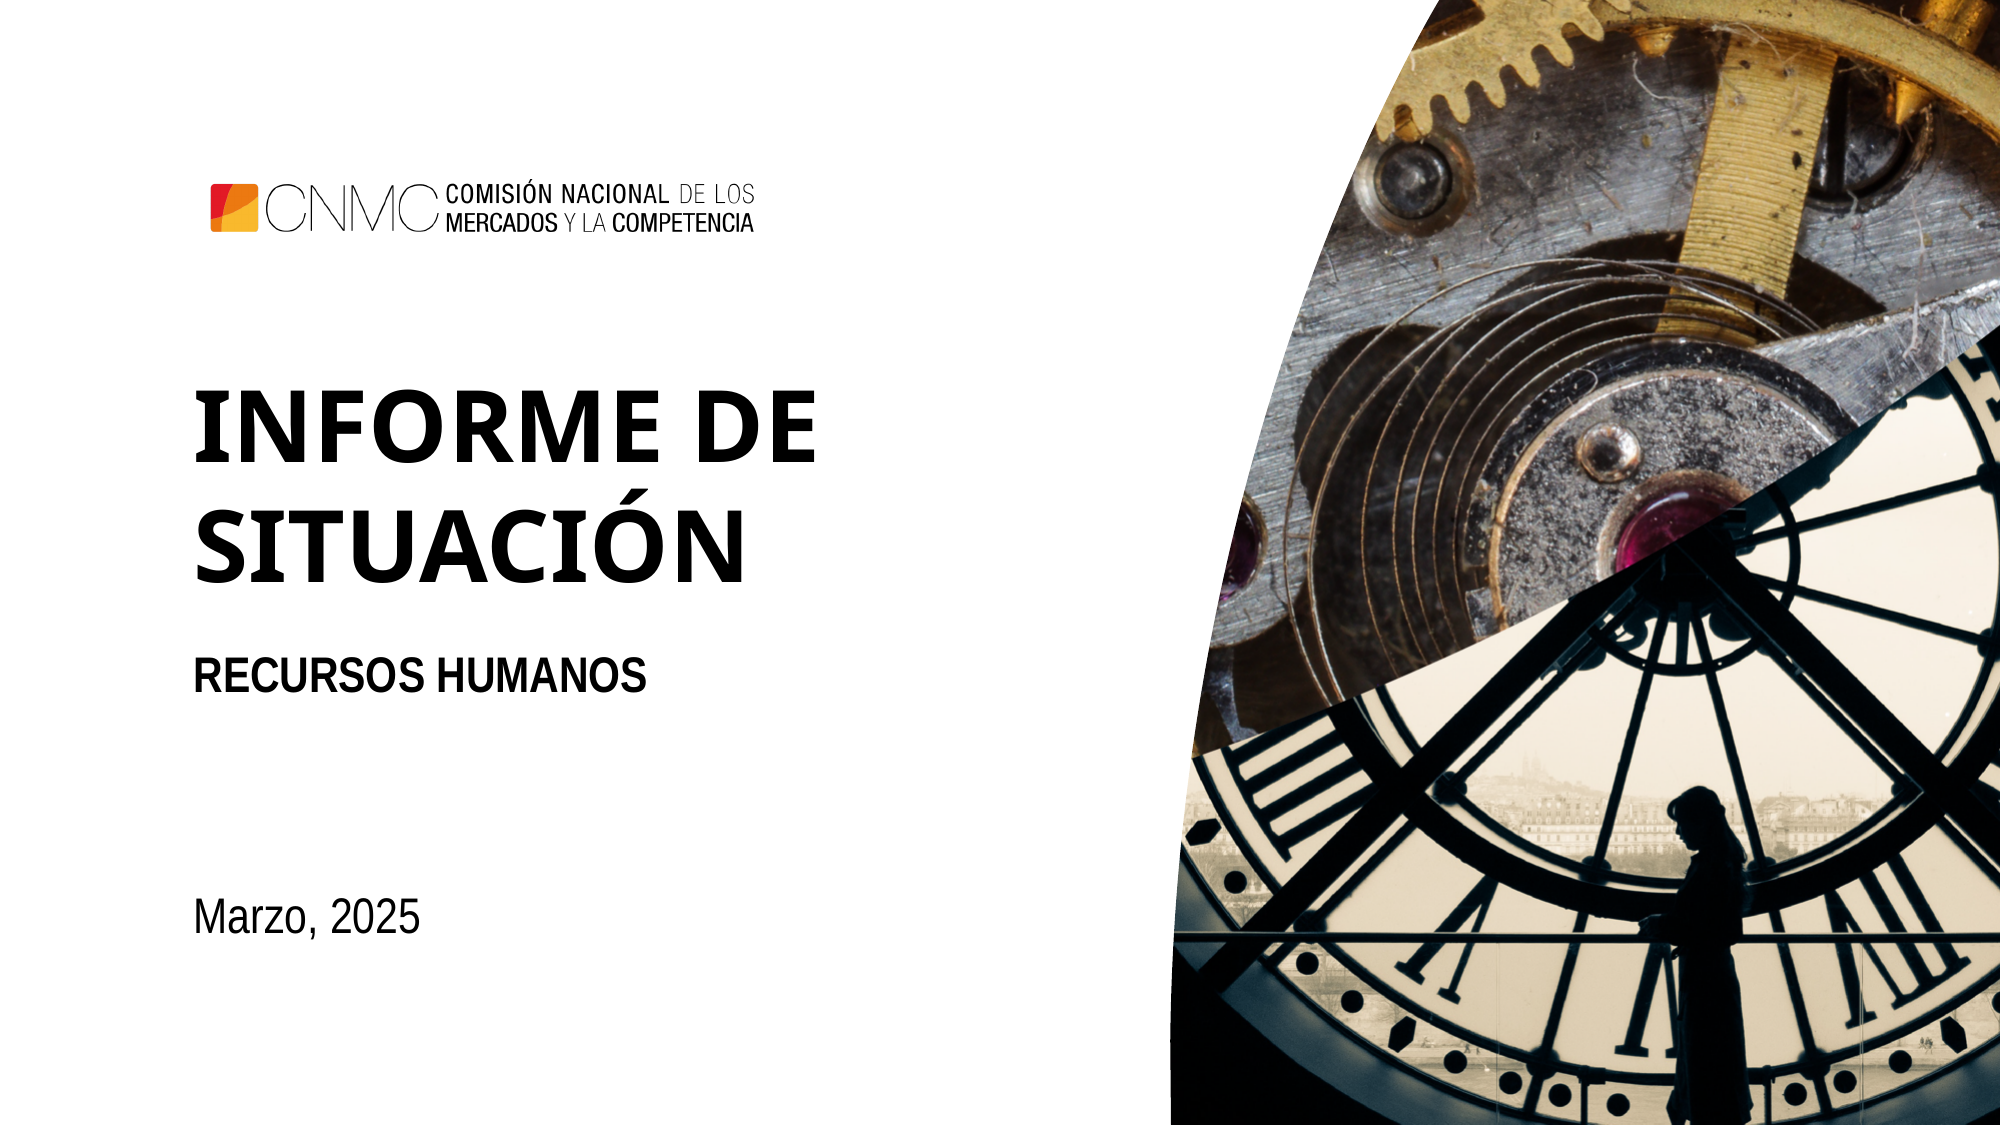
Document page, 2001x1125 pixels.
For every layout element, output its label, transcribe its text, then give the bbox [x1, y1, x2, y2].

picture [1170, 0, 2000, 1125]
text_box Marzo, 2025 [178, 887, 929, 1036]
subtitle RECURSOS HUMANOS [178, 646, 929, 795]
title INFORME DE SITUACIÓN [178, 354, 929, 610]
picture [207, 179, 757, 232]
